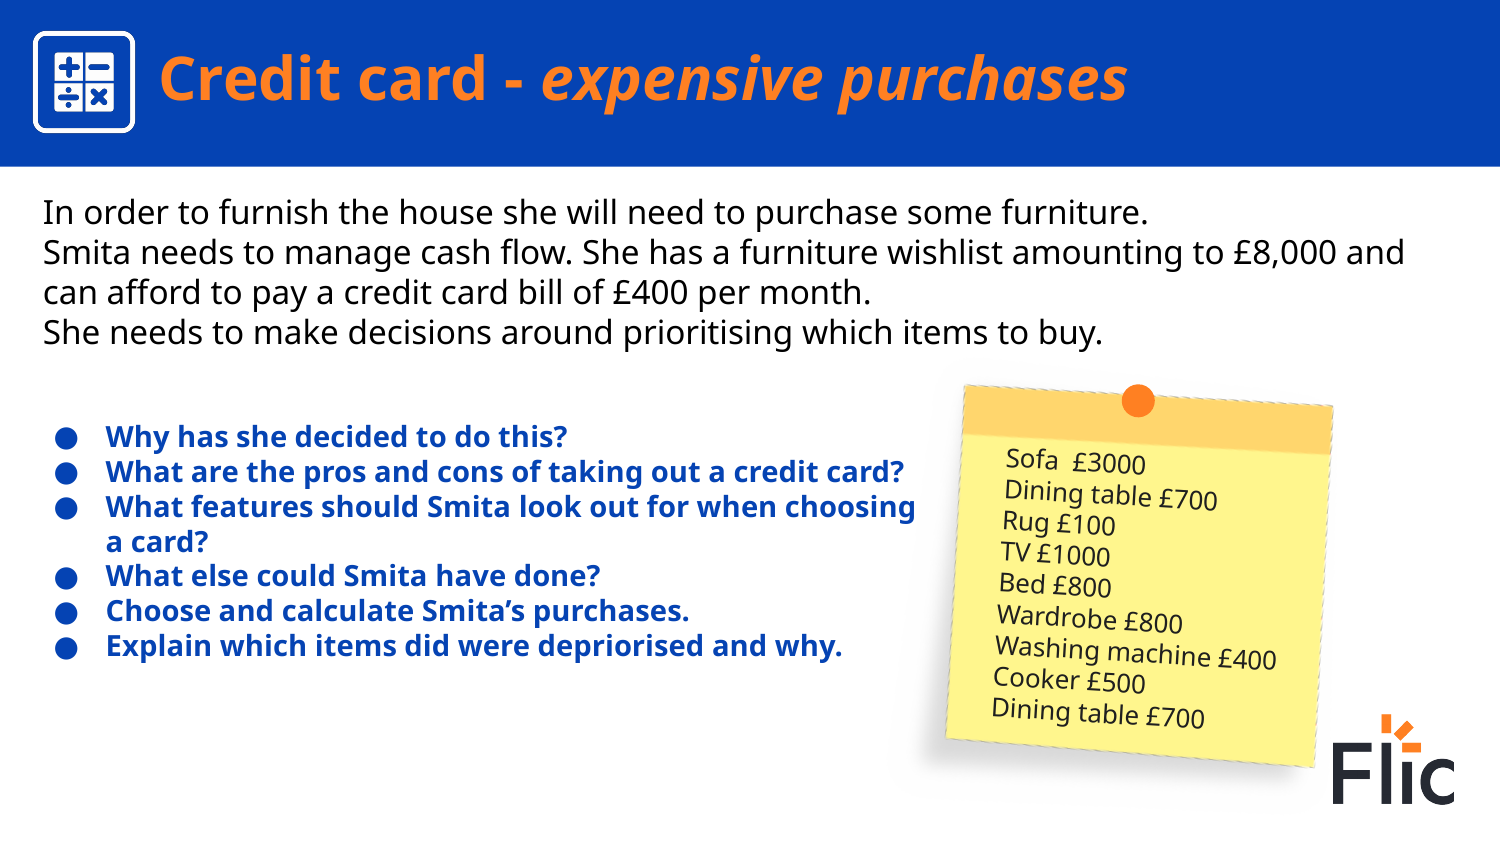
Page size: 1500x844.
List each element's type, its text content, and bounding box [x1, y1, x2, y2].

text_box Credit card - expensive purchases [143, 24, 1382, 128]
text_box Why has she decided to do this? What are the pros and cons of taking out a credit card? What features should Smita look out for when choosing a card? What else could Smita have done? Choose and calculate Smita’s purchases. Explain which items did were depriorised and why. [15, 367, 861, 713]
picture [27, 25, 141, 139]
picture [823, 333, 1454, 844]
text_box In order to furnish the house she will need to purchase some furniture. Smita needs to manage cash flow. She has a furniture wishlist amounting to £8,000 and can afford to pay a credit card bill of £400 per month. She needs to make decisions around prioritising which items to buy. [27, 176, 1424, 366]
